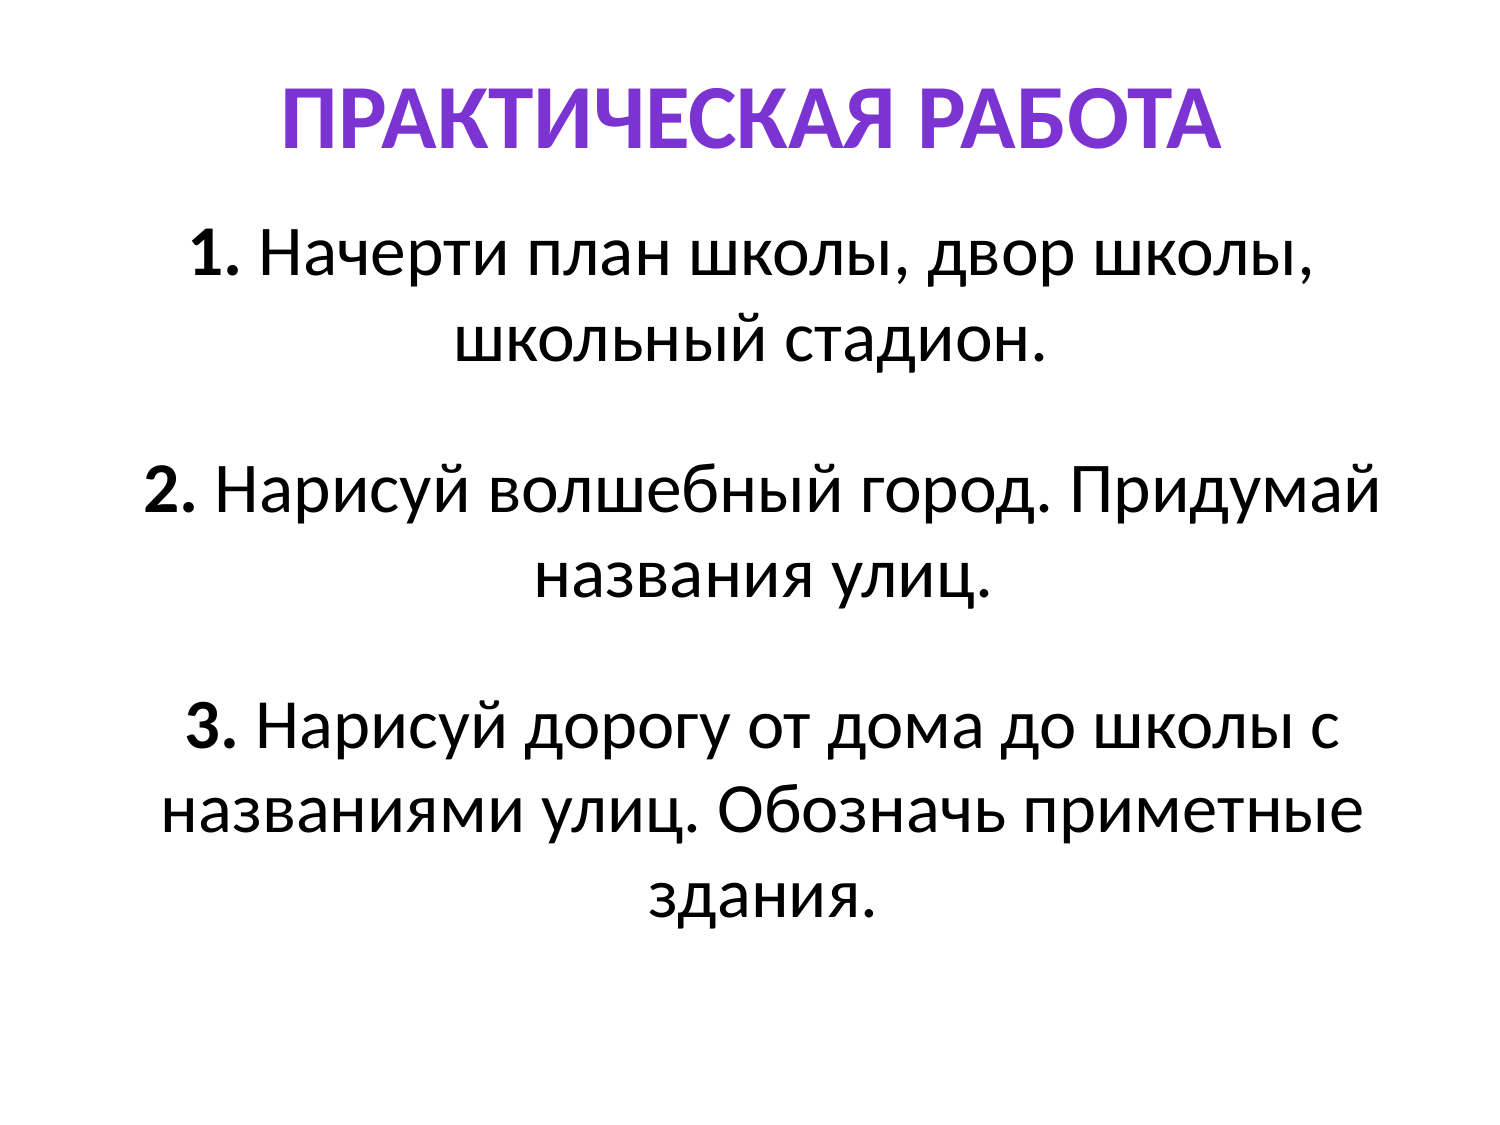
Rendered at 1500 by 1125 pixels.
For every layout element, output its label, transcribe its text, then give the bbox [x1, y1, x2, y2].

text_box 3. Нарисуй дорогу от дома до школы с названиями улиц. Обозначь приметные здания. [88, 668, 1439, 941]
text_box 2. Нарисуй волшебный город. Придумай названия улиц. [88, 432, 1439, 621]
text_box 1. Начерти план школы, двор школы, школьный стадион. [76, 196, 1427, 384]
title Практическая работа [76, 42, 1427, 180]
